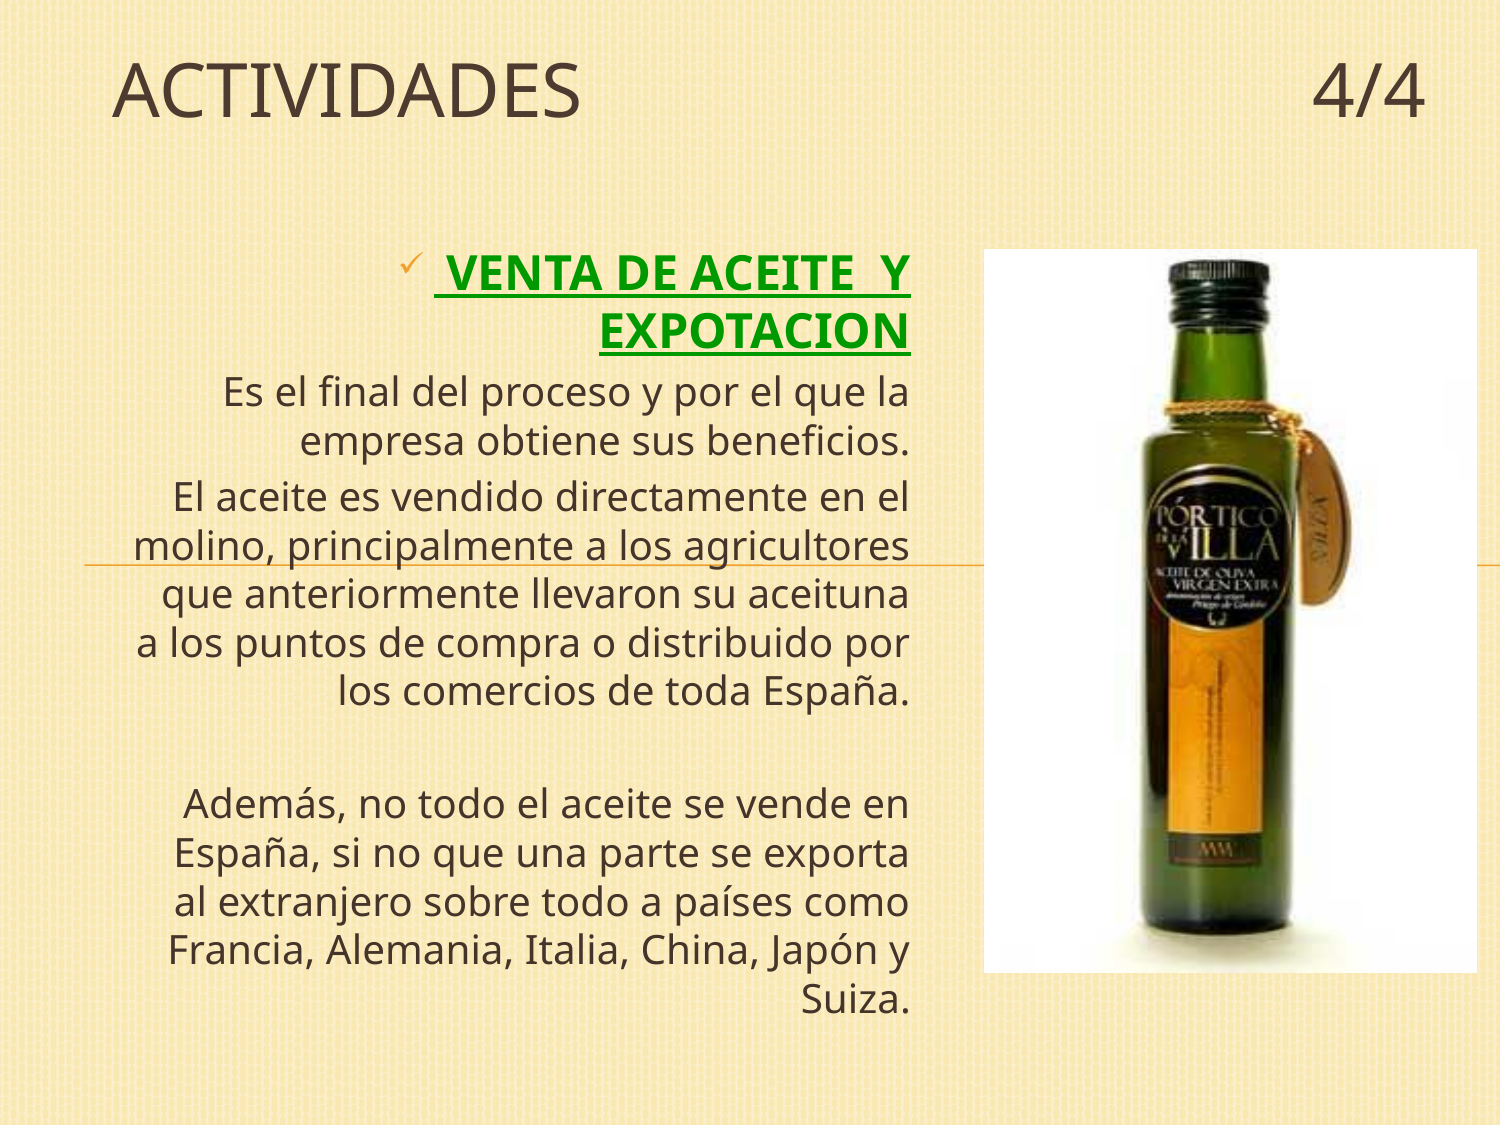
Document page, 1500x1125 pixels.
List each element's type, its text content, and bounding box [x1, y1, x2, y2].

title Actividades 4/4 [29, 35, 1442, 188]
picture [984, 249, 1477, 973]
list VENTA DE ACEITE Y EXPOTACION Es el final del proceso y por el que la empresa obtiene sus beneficios. El aceite es vendido directamente en el molino, principalmente a los agricultores que anteriormente llevaron su aceituna a los puntos de compra o distribuido por los comercios de toda España. Además, no todo el aceite se vende en España, si no que una parte se exporta al extranjero sobre todo a países como Francia, Alemania, Italia, China, Japón y Suiza. [115, 234, 926, 1079]
